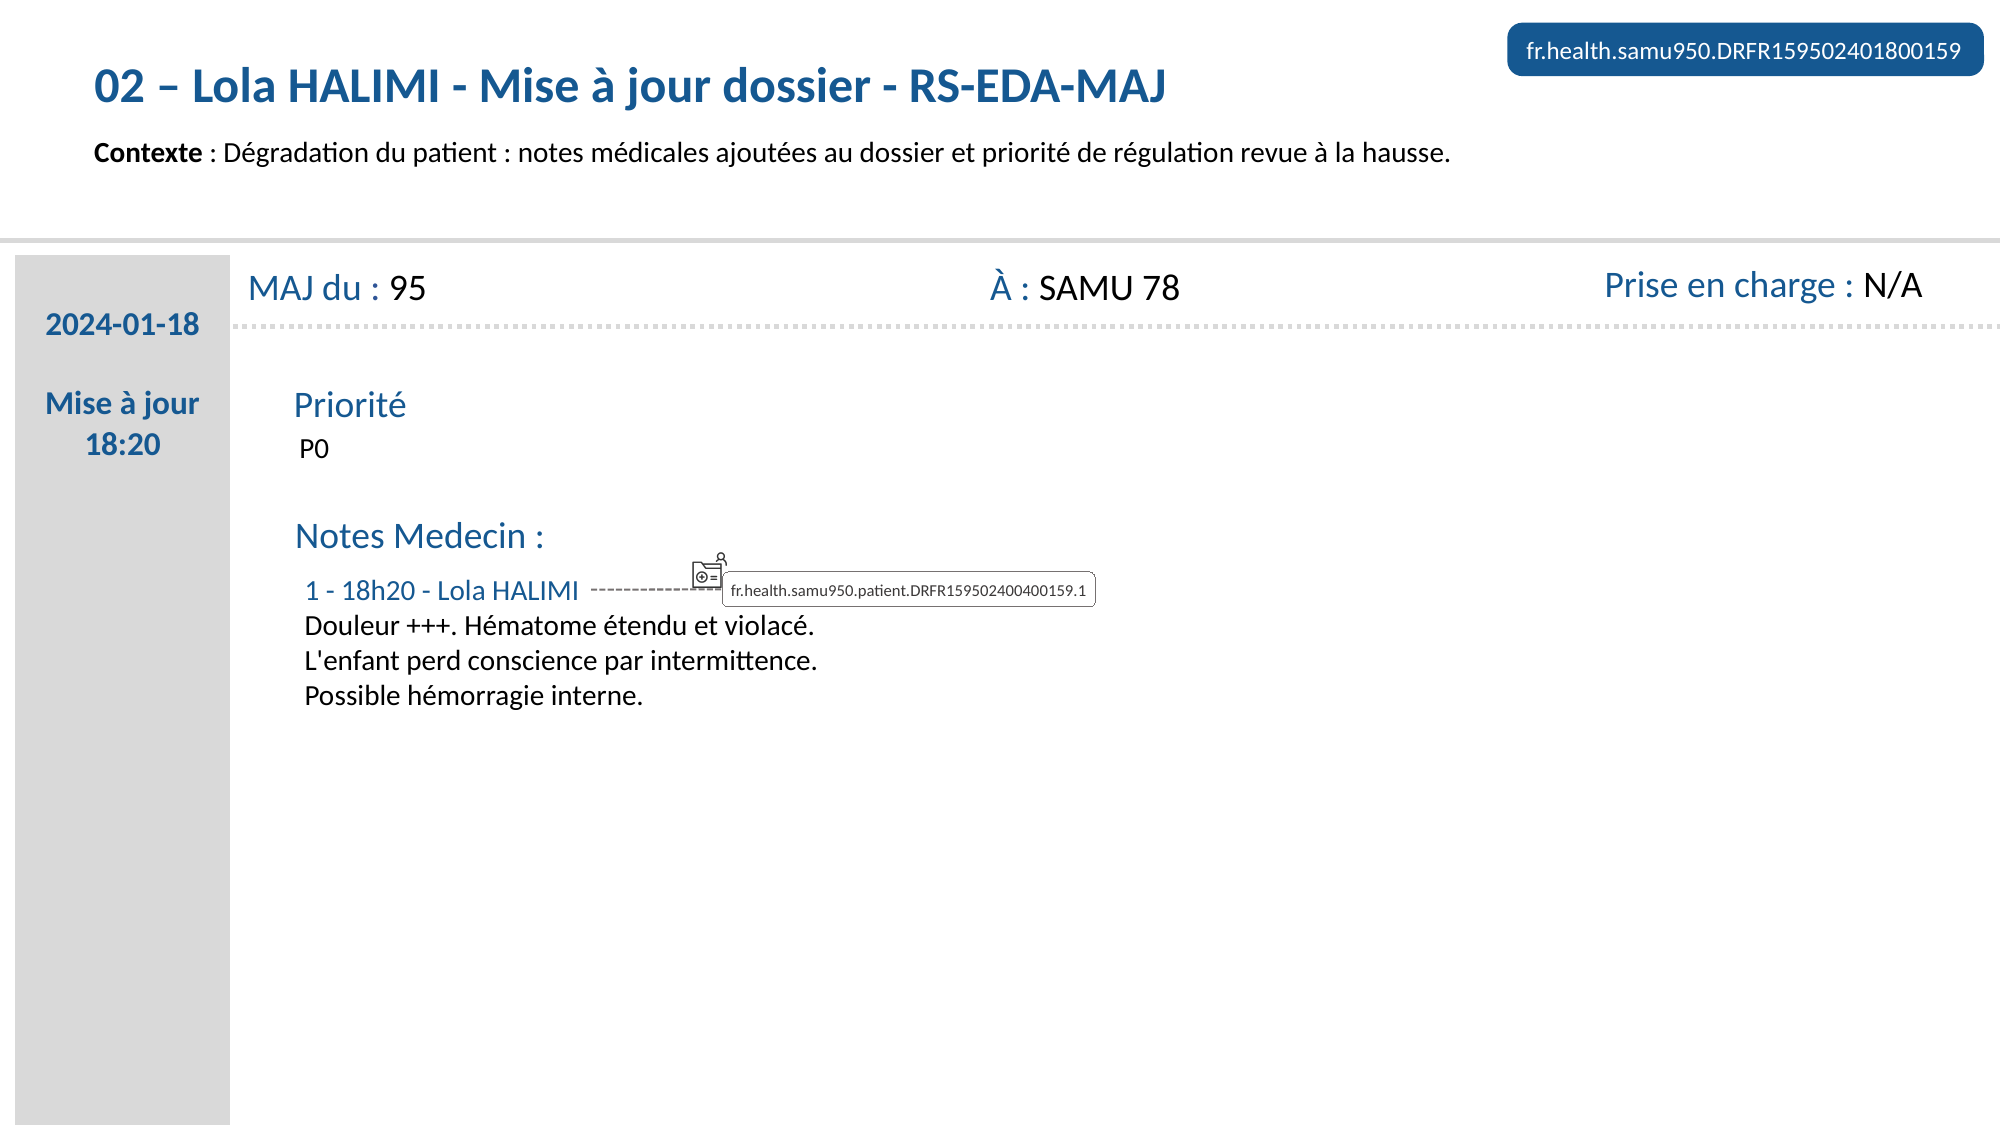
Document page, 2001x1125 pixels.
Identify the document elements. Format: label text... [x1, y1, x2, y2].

text_box MAJ du : 95 [233, 256, 735, 316]
text_box À : SAMU 78 [834, 256, 1337, 316]
text_box Notes Medecin : [280, 504, 576, 564]
text_box fr.health.samu950.patient.DRFR159502400400159.1 [722, 571, 1096, 607]
text_box 2024-01-18 Mise à jour 18:20 [15, 255, 230, 1125]
text_box Contexte : Dégradation du patient : notes médicales ajoutées au dossier et priorité de régulation revue à la hausse. [79, 126, 1481, 176]
text_box Prise en charge : N/A [1574, 252, 1938, 313]
text_box P0 [284, 421, 513, 472]
text_box 02 – Lola HALIMI - Mise à jour dossier - RS-EDA-MAJ [79, 45, 1508, 121]
picture [680, 537, 744, 600]
text_box Priorité [279, 372, 466, 433]
text_box 1 - 18h20 - Lola HALIMI Douleur +++. Hématome étendu et violacé. L'enfant perd conscience par intermittence. Possible hémorragie interne. [289, 563, 886, 719]
text_box fr.health.samu950.DRFR159502401800159 [1507, 22, 1985, 77]
